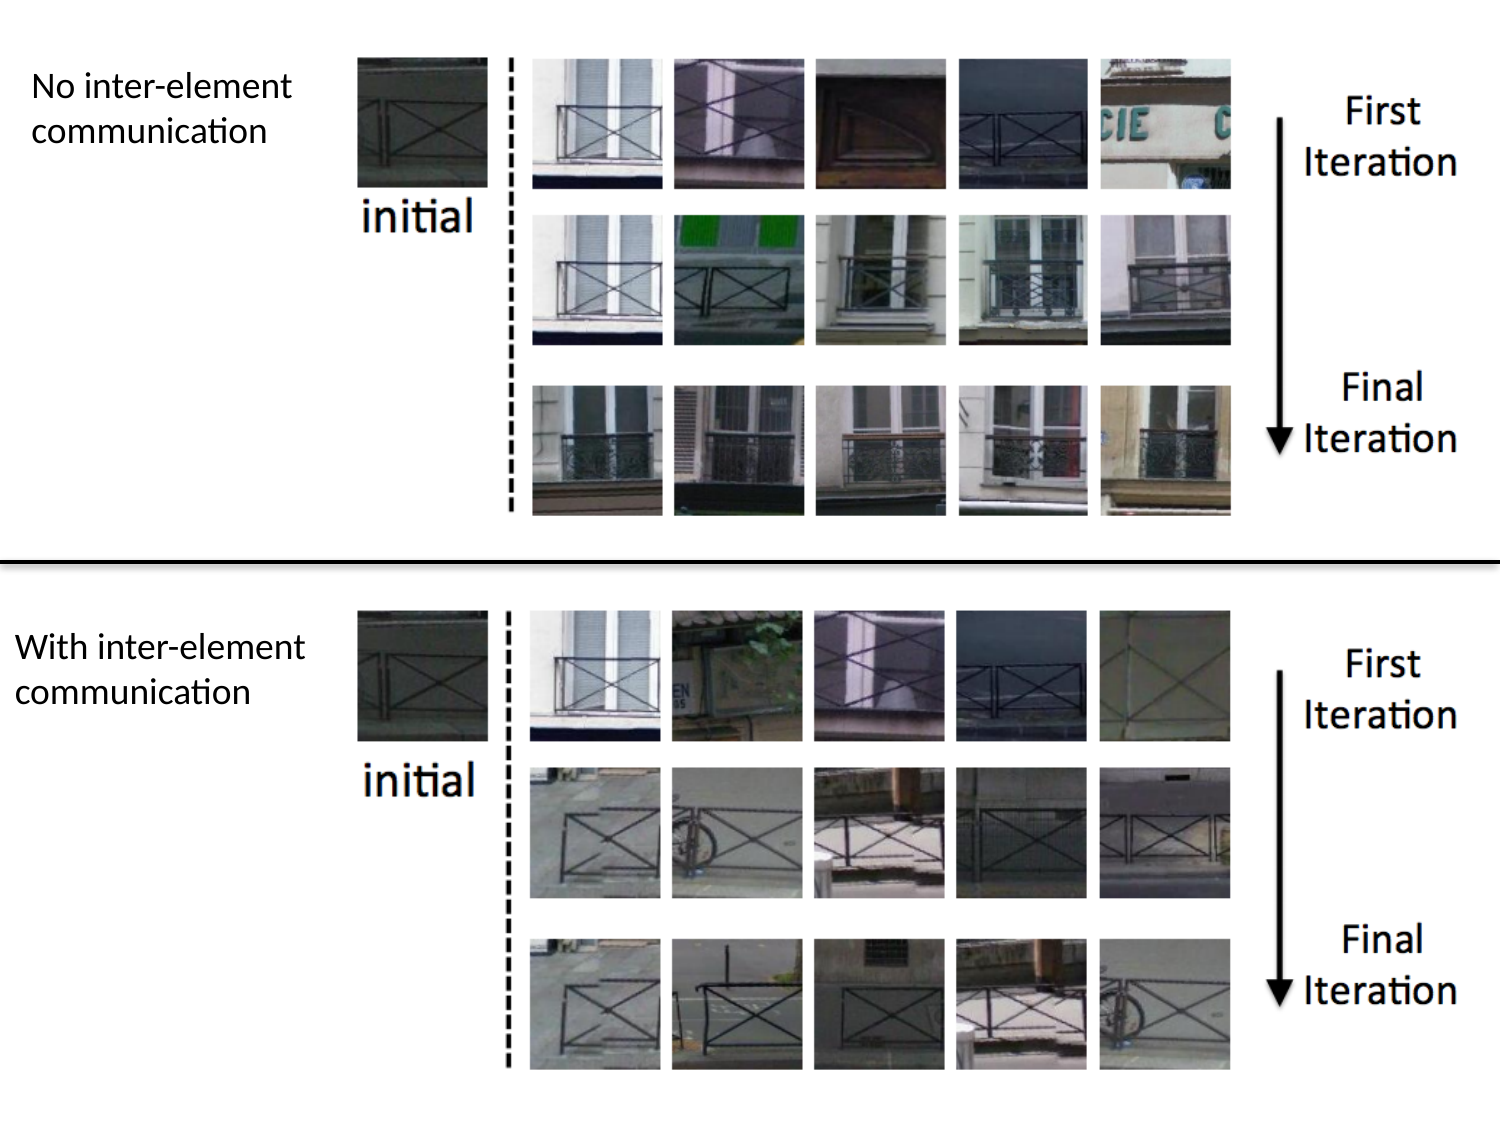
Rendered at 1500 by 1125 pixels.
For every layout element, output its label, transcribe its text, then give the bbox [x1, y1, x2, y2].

text_box No inter-element communication [16, 53, 316, 159]
picture [1258, 72, 1468, 476]
picture [349, 49, 1247, 530]
text_box With inter-element communication [0, 614, 344, 720]
picture [349, 605, 1243, 1083]
picture [1258, 624, 1468, 1028]
